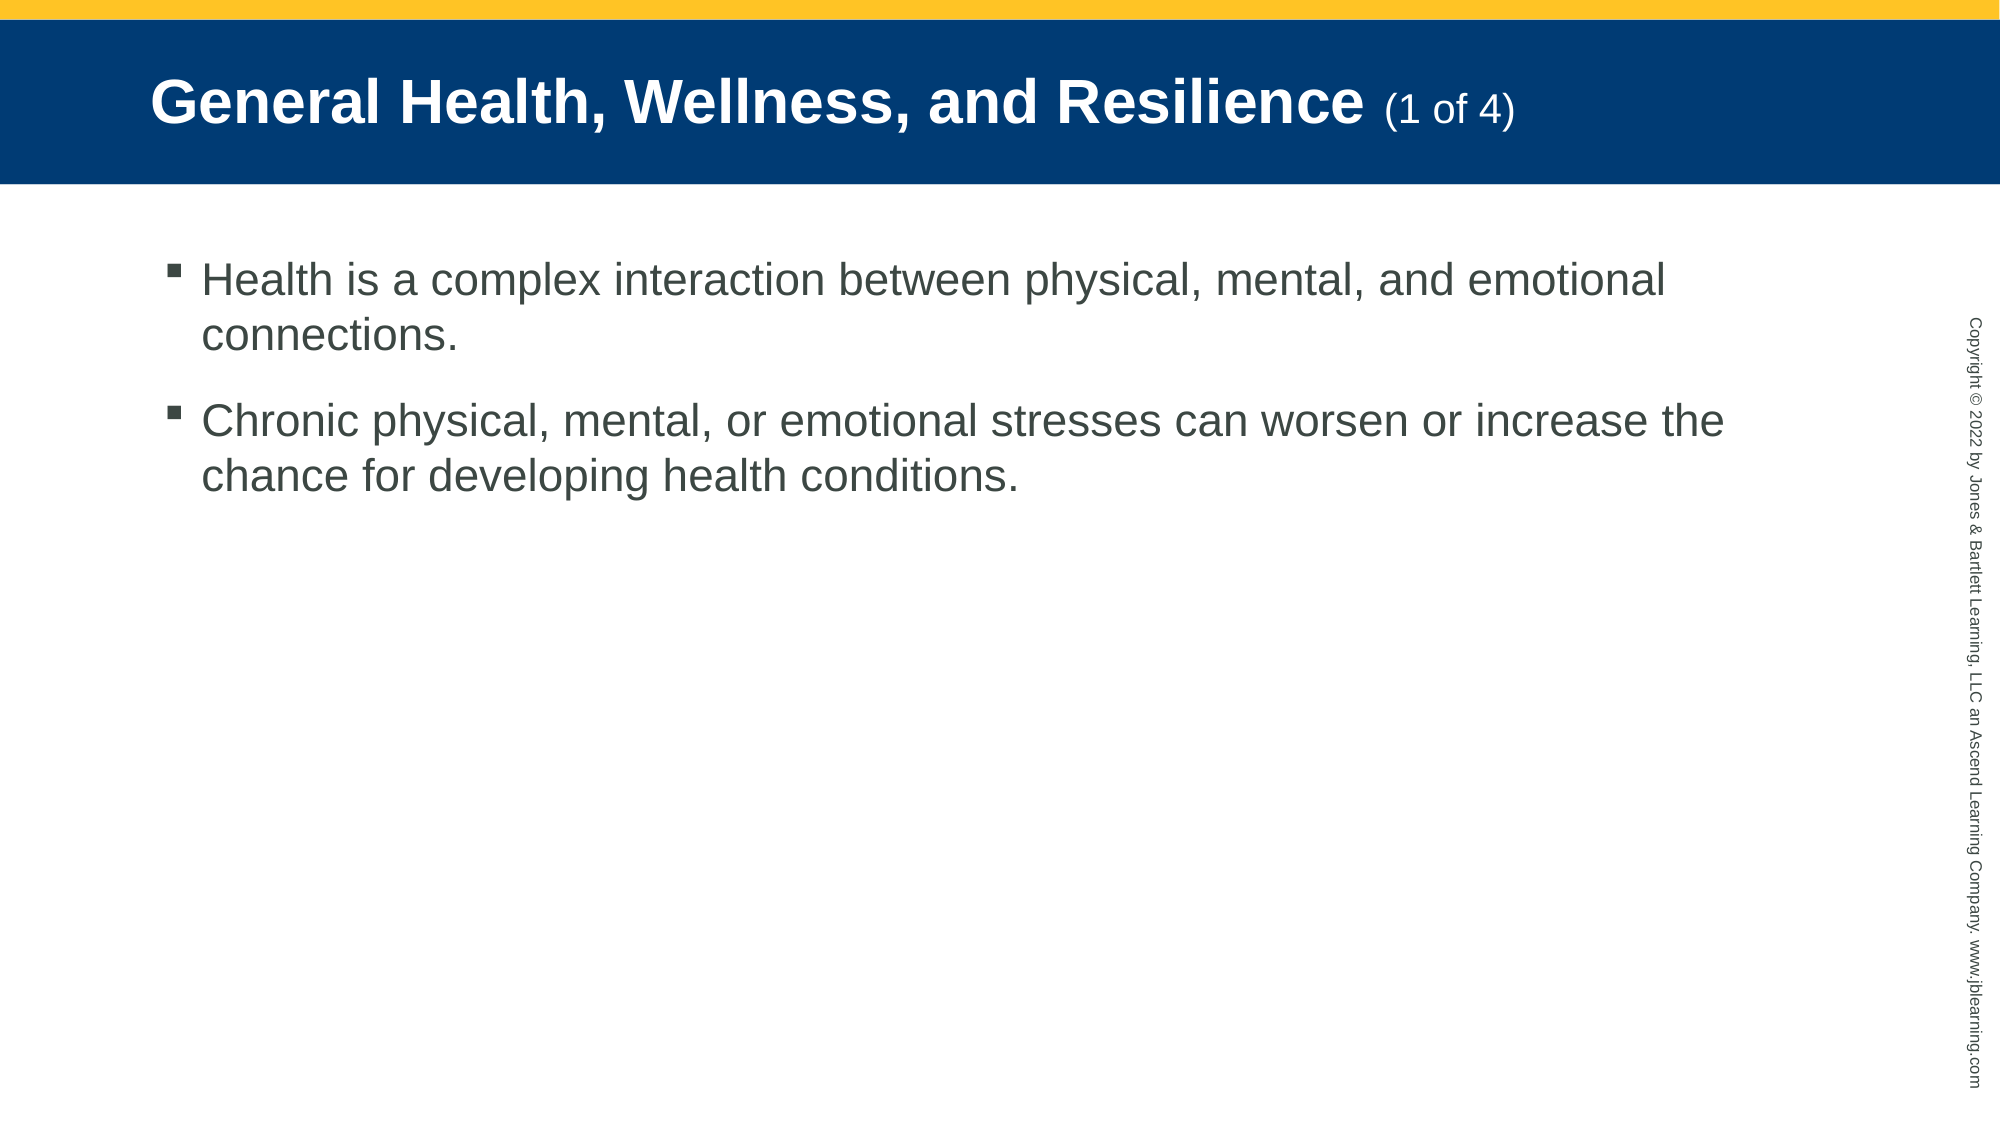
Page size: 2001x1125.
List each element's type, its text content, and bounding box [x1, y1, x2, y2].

list Health is a complex interaction between physical, mental, and emotional connections. Chronic physical, mental, or emotional stresses can worsen or increase the chance for developing health conditions. [148, 242, 1849, 1030]
title General Health, Wellness, and Resilience (1 of 4) [0, 19, 2000, 185]
